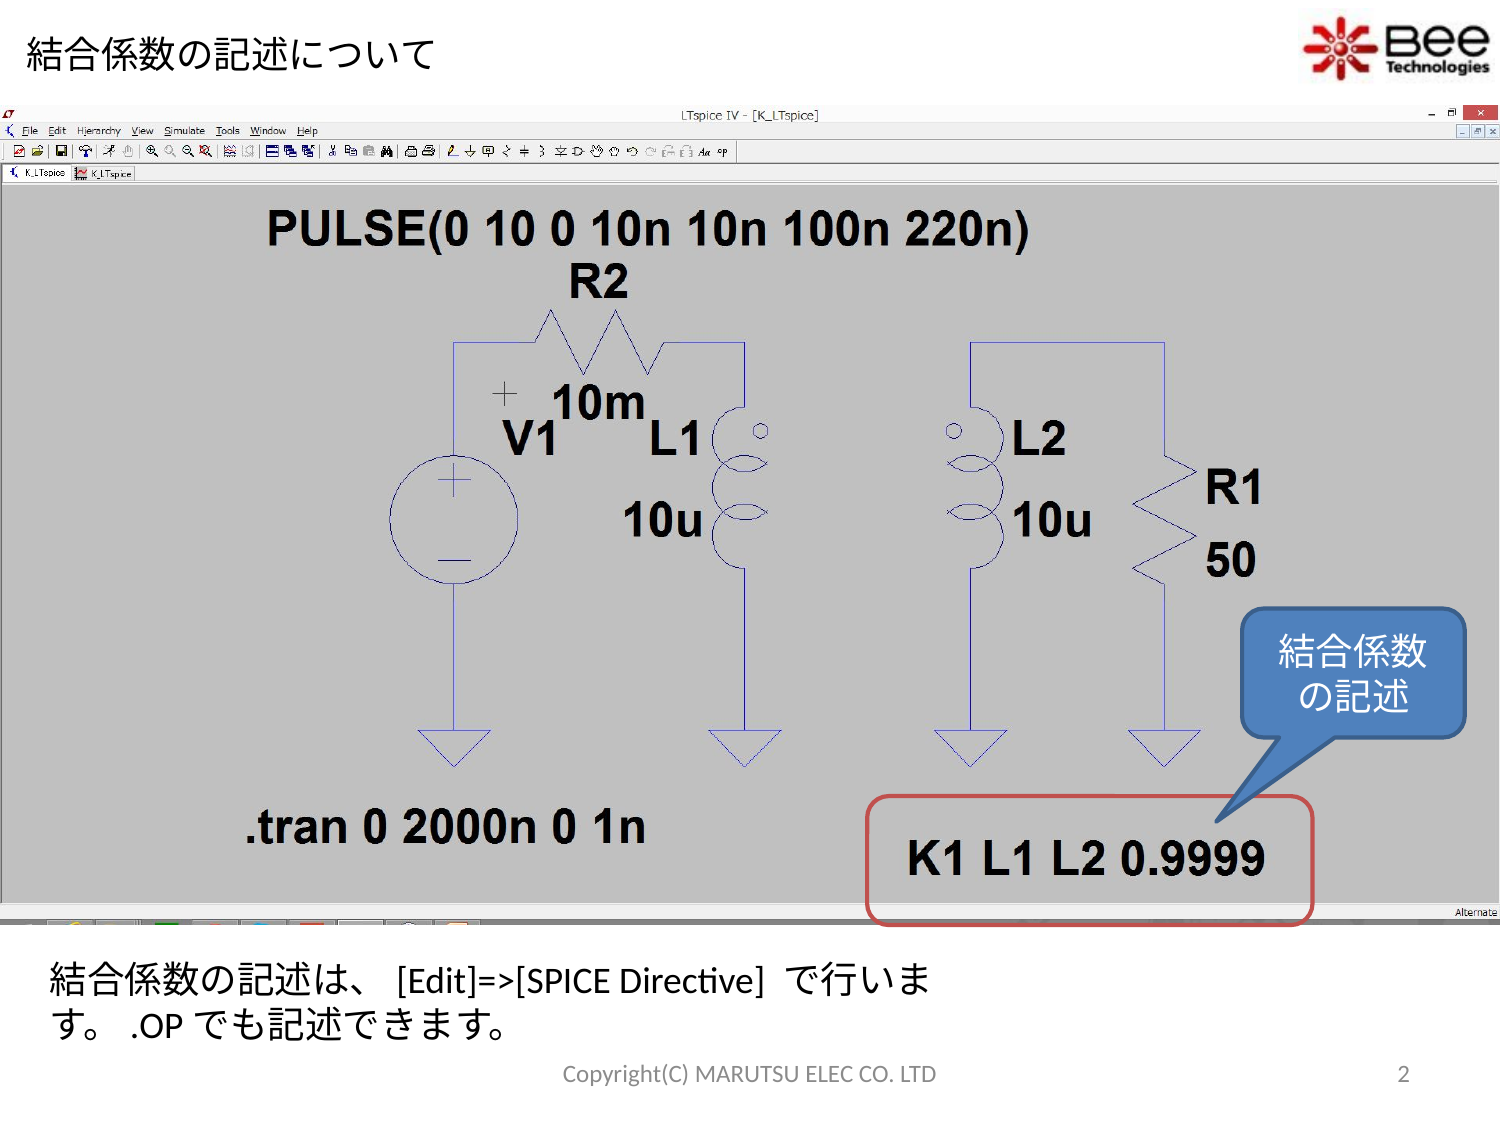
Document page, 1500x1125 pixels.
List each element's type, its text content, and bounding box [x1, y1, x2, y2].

footer Copyright(C) MARUTSU ELEC CO. LTD [512, 1042, 988, 1103]
text_box 結合係数の記述について [11, 23, 879, 84]
picture [1298, 8, 1495, 91]
text_box 結合係数の記述は、[Edit]=>[SPICE Directive] で行います。.OPでも記述できます。 [35, 949, 1055, 1054]
picture [0, 105, 1500, 925]
slide_number 2 [1074, 1042, 1425, 1103]
